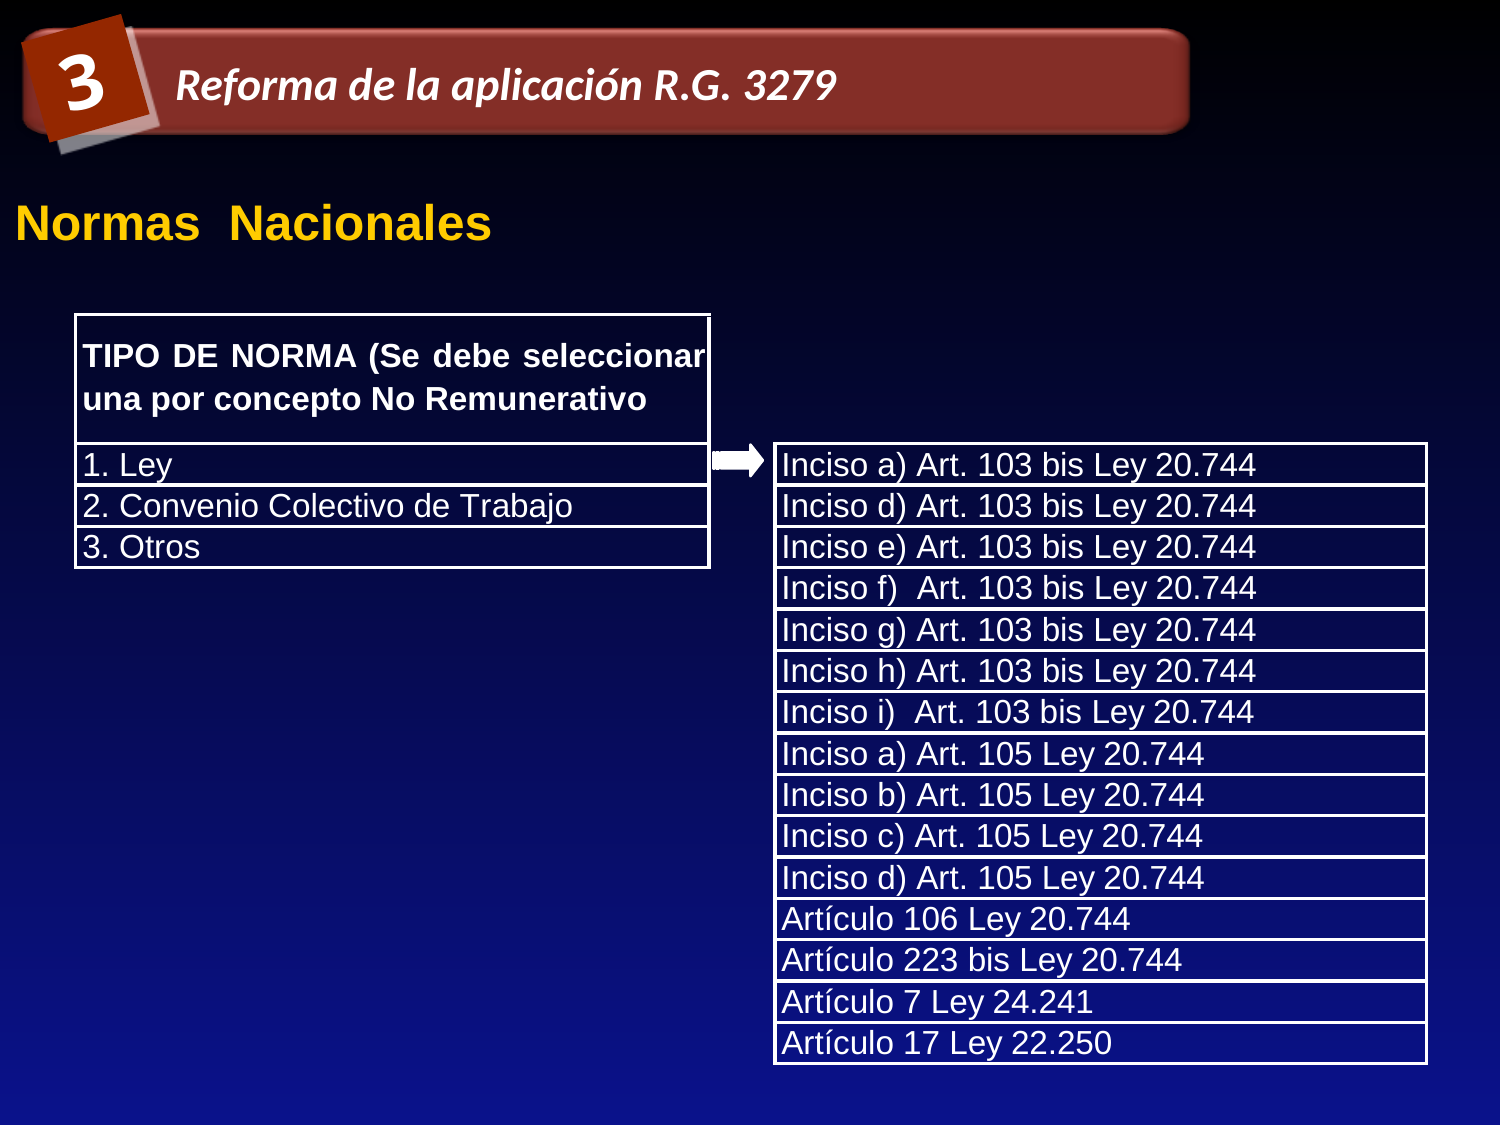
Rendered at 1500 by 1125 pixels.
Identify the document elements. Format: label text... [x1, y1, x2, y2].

text_box 3 [91, 17, 110, 22]
picture [0, 23, 1206, 147]
text_box Normas Nacionales [0, 183, 1500, 258]
picture [73, 313, 1429, 1066]
text_box [109, 13, 124, 22]
